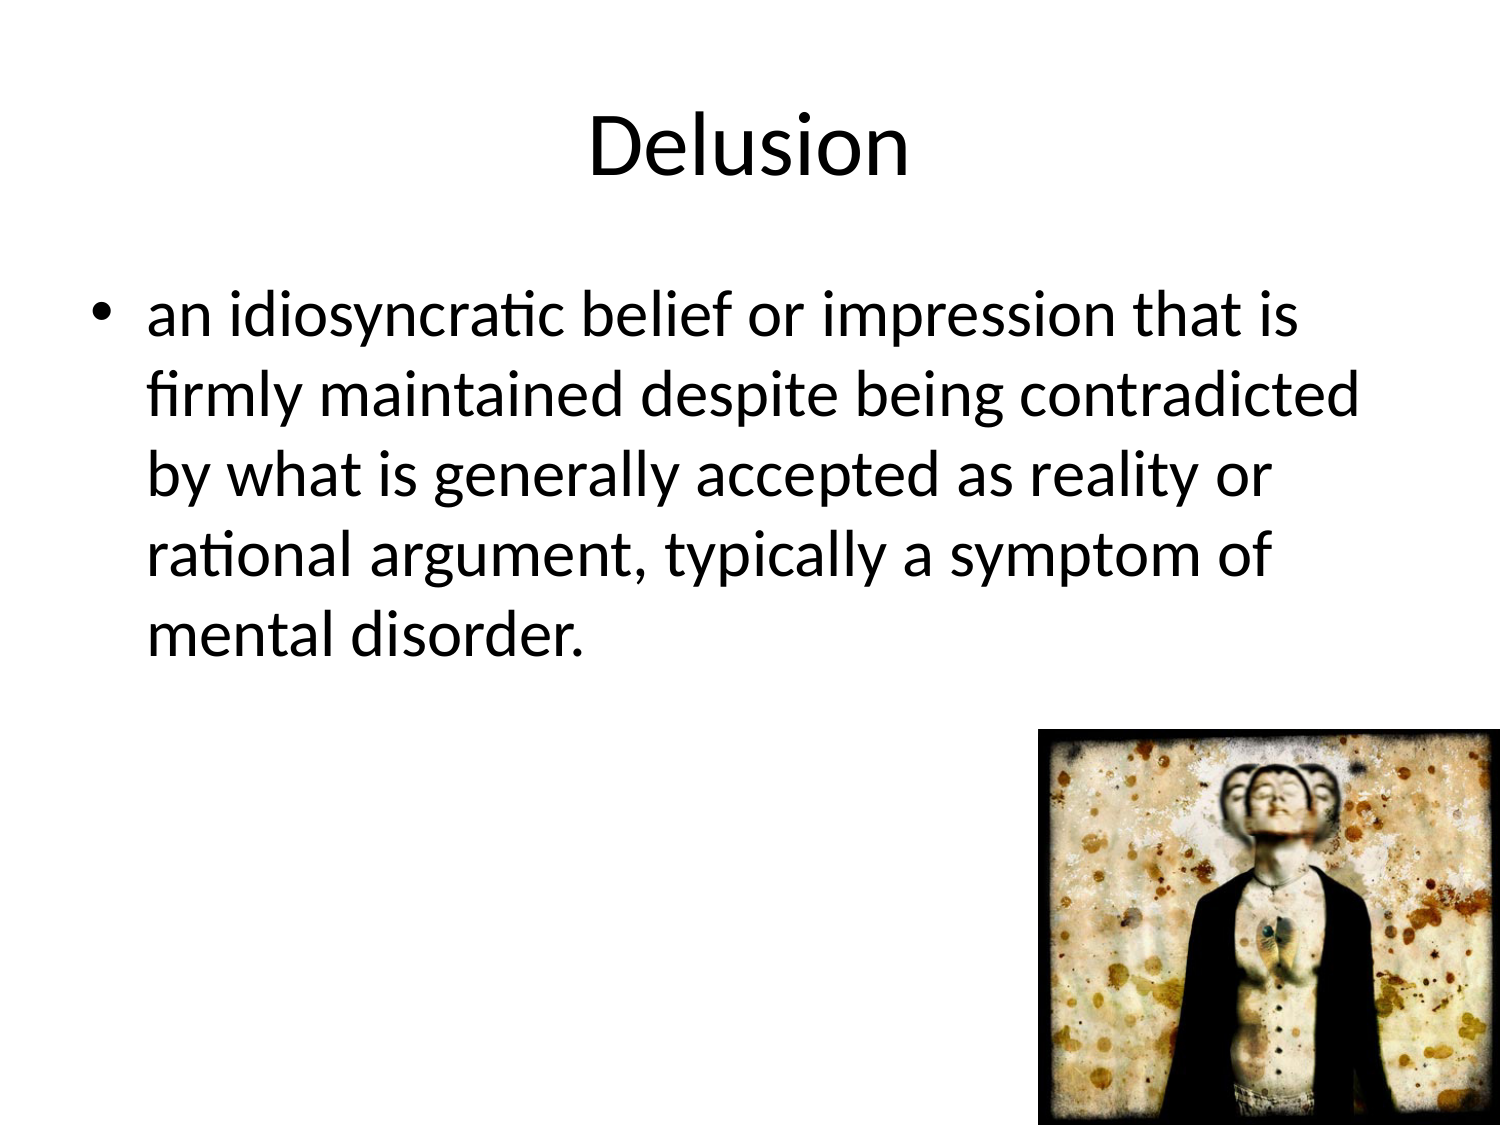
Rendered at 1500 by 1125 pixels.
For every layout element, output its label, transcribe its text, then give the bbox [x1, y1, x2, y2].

title Delusion [75, 45, 1425, 233]
list an idiosyncratic belief or impression that is firmly maintained despite being contradicted by what is generally accepted as reality or rational argument, typically a symptom of mental disorder. [75, 262, 1425, 1005]
picture [1037, 729, 1500, 1125]
